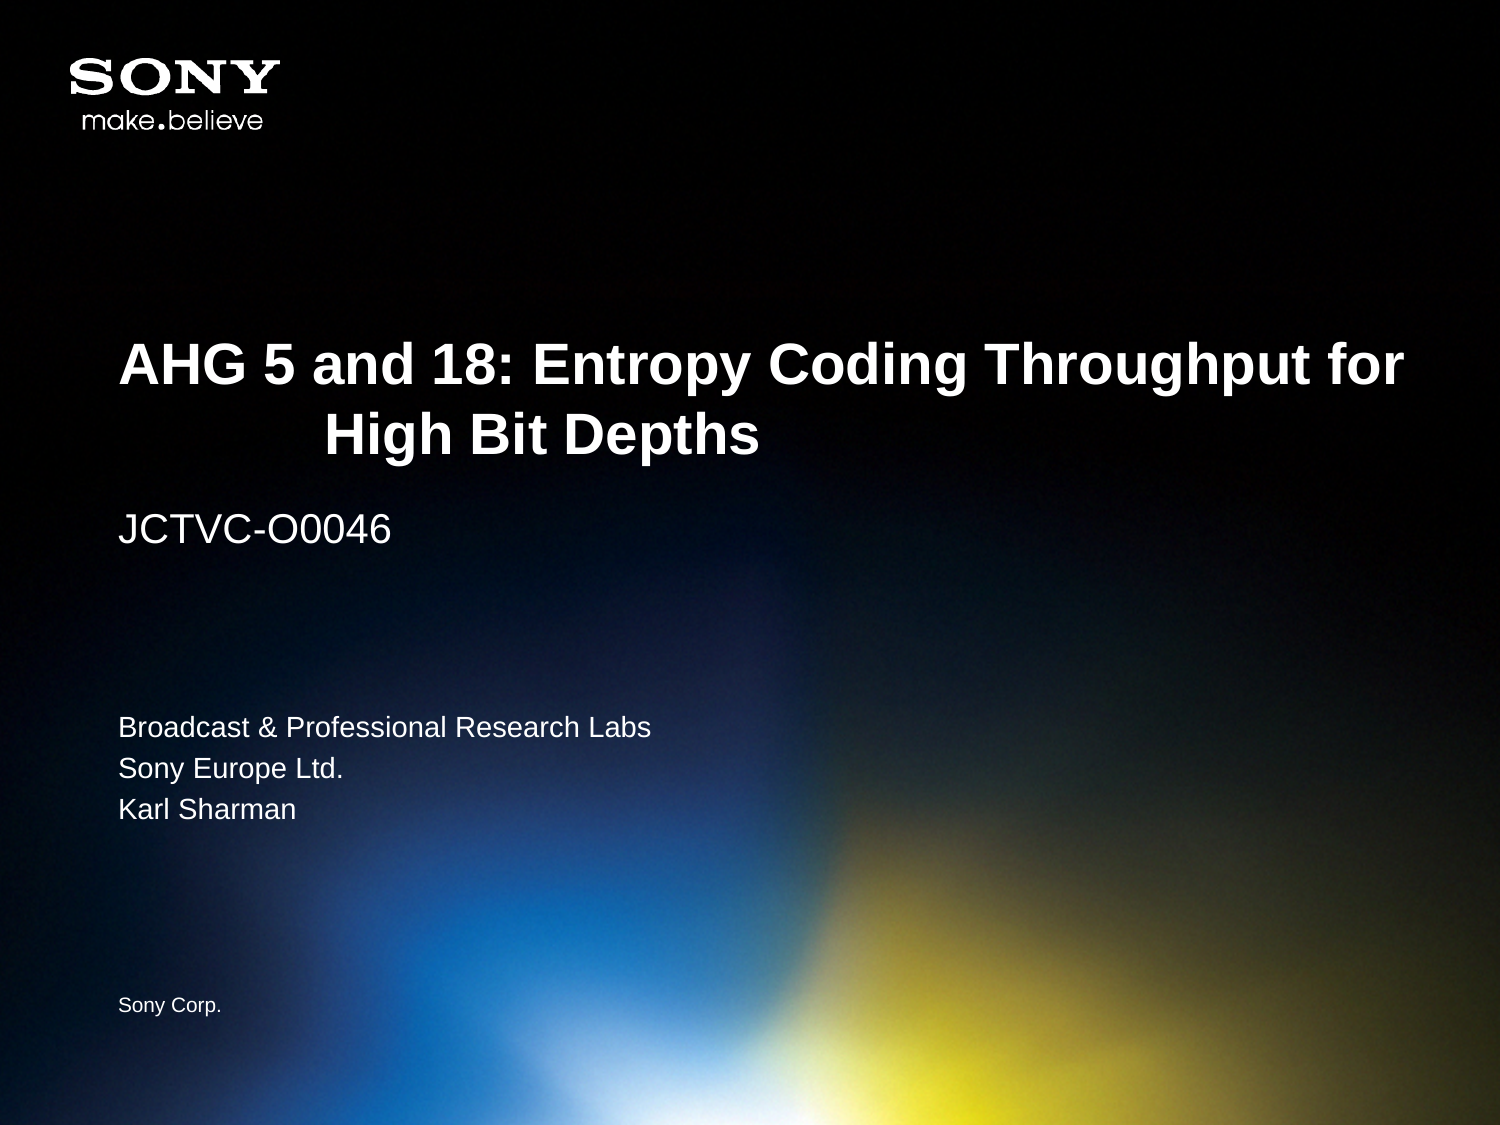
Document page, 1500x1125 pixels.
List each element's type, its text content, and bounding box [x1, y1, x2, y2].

title AHG 5 and 18: Entropy Coding Throughput for High Bit Depths [118, 234, 1425, 467]
list Broadcast & Professional Research Labs Sony Europe Ltd. Karl Sharman [118, 708, 1382, 868]
picture [0, 0, 1500, 1125]
list Sony Corp. [118, 992, 1382, 1052]
subtitle JCTVC-O0046 [118, 501, 1382, 573]
